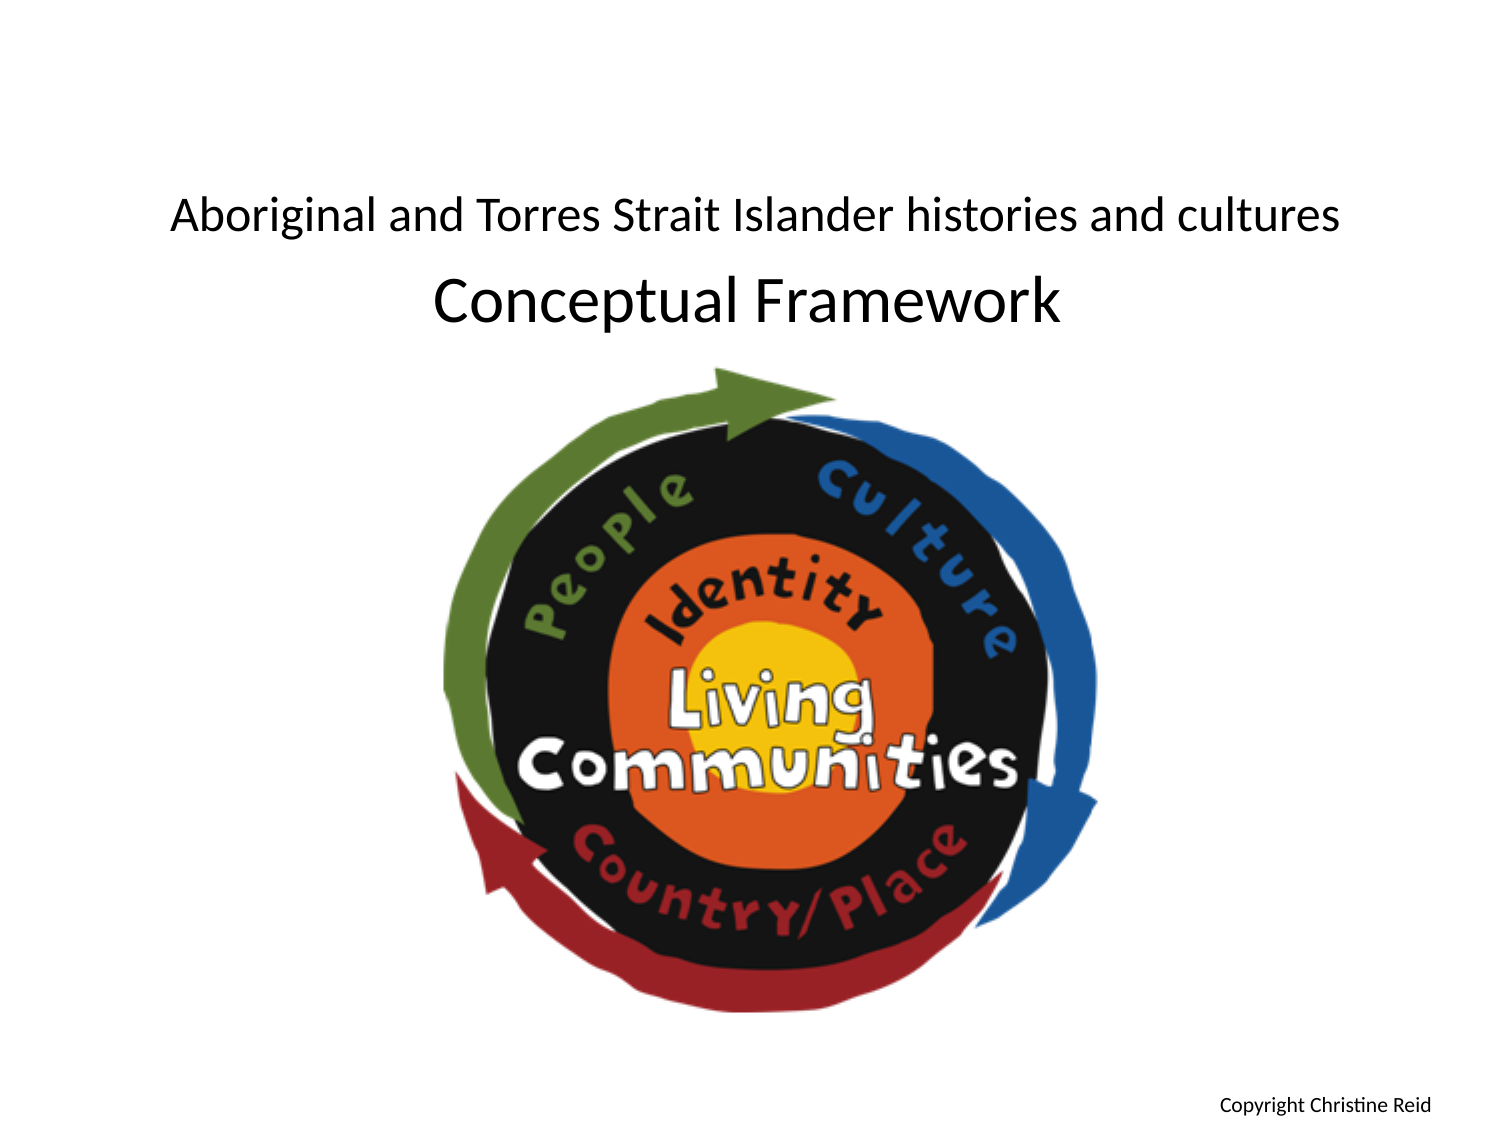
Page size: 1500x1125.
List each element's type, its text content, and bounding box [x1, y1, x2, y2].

text_box Copyright Christine Reid [1205, 1058, 1447, 1125]
picture [440, 362, 1103, 1017]
title Aboriginal and Torres Strait Islander histories and cultures Conceptual Framework [46, 165, 1465, 318]
